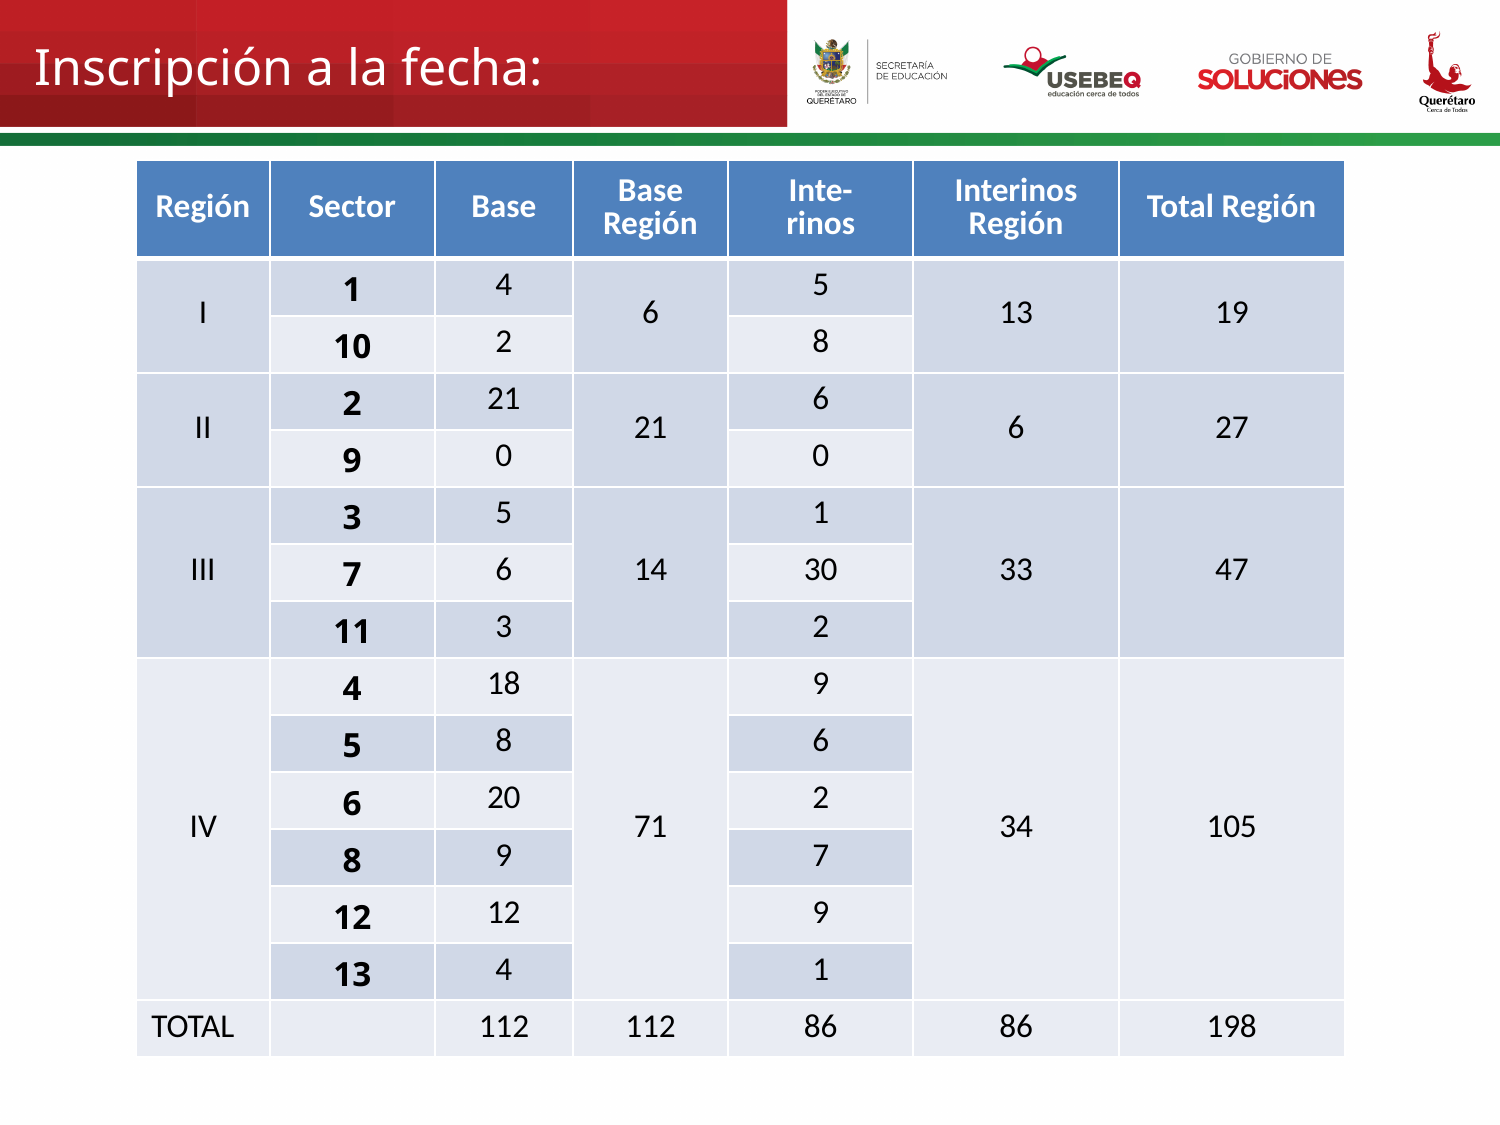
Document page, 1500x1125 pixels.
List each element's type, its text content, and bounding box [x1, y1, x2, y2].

table_cell 9 [271, 431, 434, 486]
table_cell 1 [729, 944, 912, 999]
table_header Base Región [574, 161, 727, 256]
table_cell 198 [1120, 1001, 1344, 1056]
table_cell 10 [271, 317, 434, 372]
table_cell 71 [574, 659, 727, 999]
table_cell 2 [729, 602, 912, 657]
table_header Inte- rinos [729, 161, 912, 256]
table_cell 7 [271, 545, 434, 600]
table_cell 3 [436, 602, 572, 657]
table_cell 5 [436, 488, 572, 543]
table_cell 6 [574, 261, 727, 372]
table_cell 19 [1120, 261, 1344, 372]
table_cell 21 [436, 374, 572, 429]
text_box Inscripción a la fecha: [20, 28, 864, 103]
table_cell 27 [1120, 374, 1344, 486]
table_cell 8 [729, 317, 912, 372]
table_cell 6 [729, 374, 912, 429]
table_cell 86 [914, 1001, 1118, 1056]
table_cell III [137, 488, 269, 657]
table_cell 2 [436, 317, 572, 372]
table_cell 105 [1120, 659, 1344, 999]
table_cell 20 [436, 773, 572, 828]
table_cell 1 [729, 488, 912, 543]
table_cell 11 [271, 602, 434, 657]
table_cell I [137, 261, 269, 372]
table_cell 112 [574, 1001, 727, 1056]
table_cell 86 [729, 1001, 912, 1056]
picture [0, 0, 1500, 1125]
table_cell 9 [729, 659, 912, 714]
table_cell 9 [729, 887, 912, 942]
table_cell 9 [436, 830, 572, 885]
table_cell [271, 1001, 434, 1056]
table_cell 30 [729, 545, 912, 600]
table_cell II [137, 374, 269, 486]
table_cell 112 [436, 1001, 572, 1056]
table_cell 6 [271, 773, 434, 828]
table_cell 8 [271, 830, 434, 885]
table_cell 18 [436, 659, 572, 714]
table_cell 33 [914, 488, 1118, 657]
table_cell 21 [574, 374, 727, 486]
table_cell 6 [914, 374, 1118, 486]
table_header Sector [271, 161, 434, 256]
table_cell 34 [914, 659, 1118, 999]
table_cell 12 [271, 887, 434, 942]
table_cell 4 [271, 659, 434, 714]
table_cell IV [137, 659, 269, 999]
table_cell 1 [271, 261, 434, 315]
table_cell 7 [729, 830, 912, 885]
table_cell 6 [436, 545, 572, 600]
table_cell TOTAL [137, 1001, 269, 1056]
table_cell 6 [729, 716, 912, 771]
table_header Interinos Región [914, 161, 1118, 256]
table_cell 8 [436, 716, 572, 771]
table_cell 5 [271, 716, 434, 771]
table_header Base [436, 161, 572, 256]
table_cell 5 [729, 261, 912, 315]
table_header Región [137, 161, 269, 256]
table_cell 0 [729, 431, 912, 486]
table_cell 2 [729, 773, 912, 828]
table_cell 4 [436, 944, 572, 999]
table_header Total Región [1120, 161, 1344, 256]
table_cell 0 [436, 431, 572, 486]
table_cell 4 [436, 261, 572, 315]
table_cell 13 [914, 261, 1118, 372]
table_cell 13 [271, 944, 434, 999]
table_cell 2 [271, 374, 434, 429]
table_cell 47 [1120, 488, 1344, 657]
table_cell 12 [436, 887, 572, 942]
table_cell 14 [574, 488, 727, 657]
table_cell 3 [271, 488, 434, 543]
